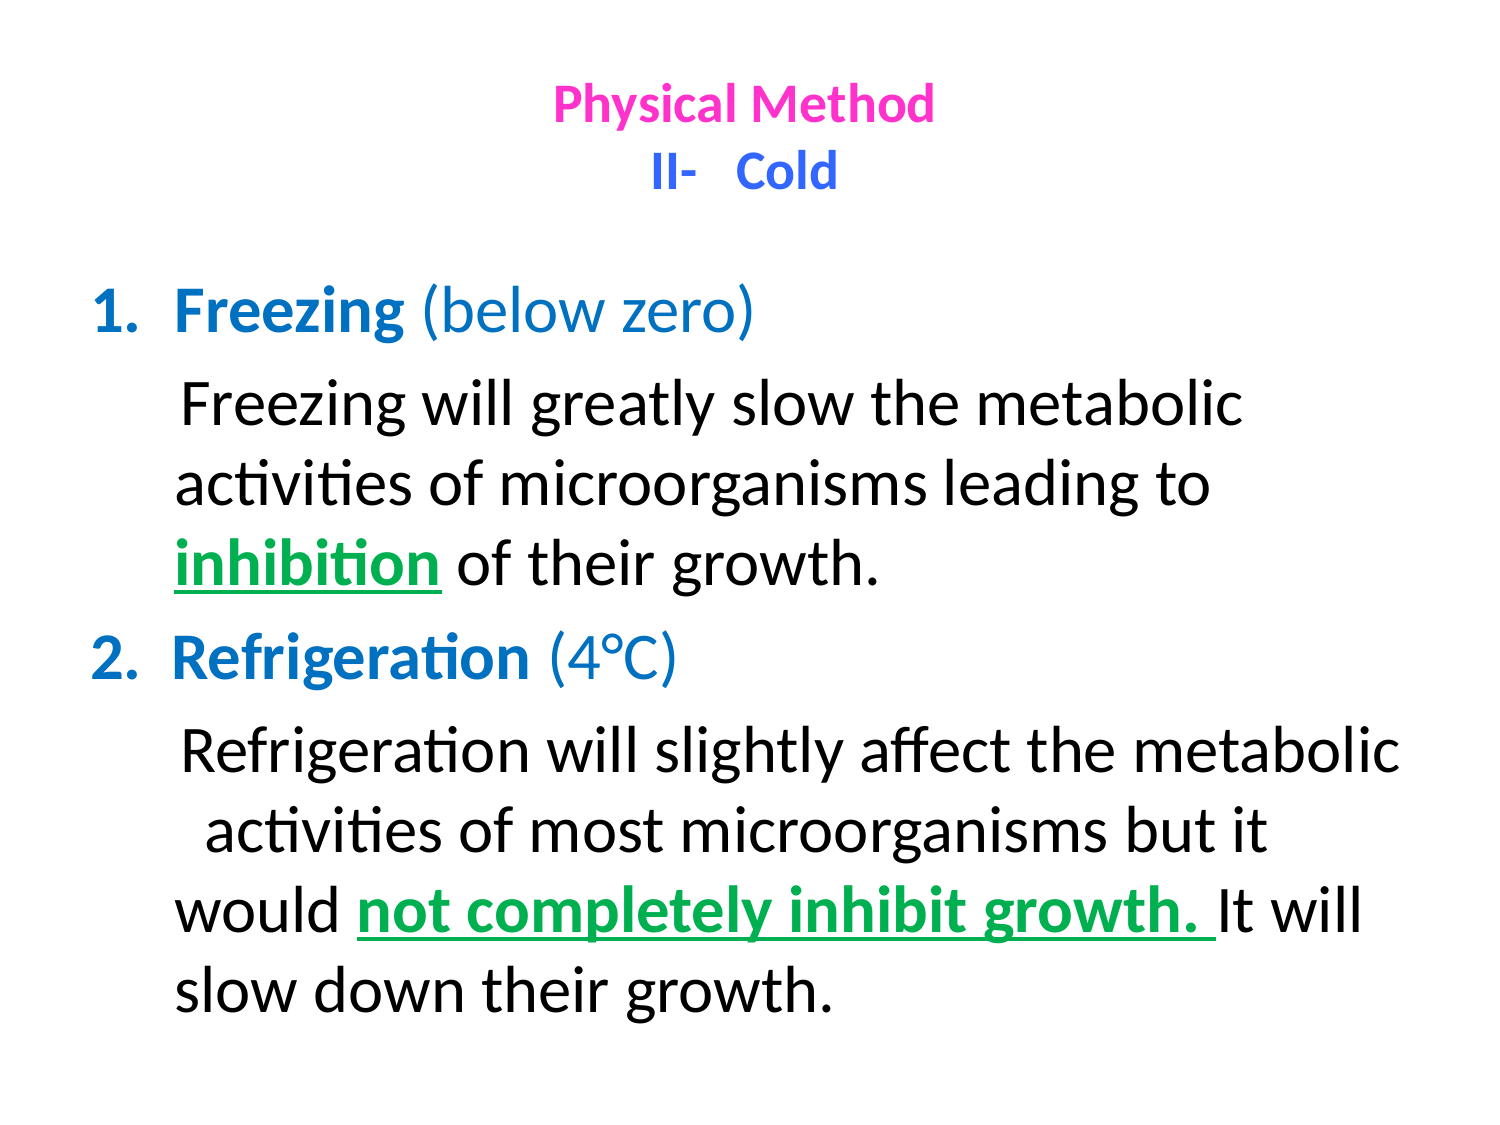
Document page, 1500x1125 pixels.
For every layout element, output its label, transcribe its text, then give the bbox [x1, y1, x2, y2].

title Physical Method II- Cold [70, 58, 1421, 210]
list Freezing (below zero) Freezing will greatly slow the metabolic activities of microorganisms leading to inhibition of their growth. 2. Refrigeration (4°C) Refrigeration will slightly affect the metabolic activities of most microorganisms but it would not completely inhibit growth. It will slow down their growth. [75, 257, 1454, 1055]
